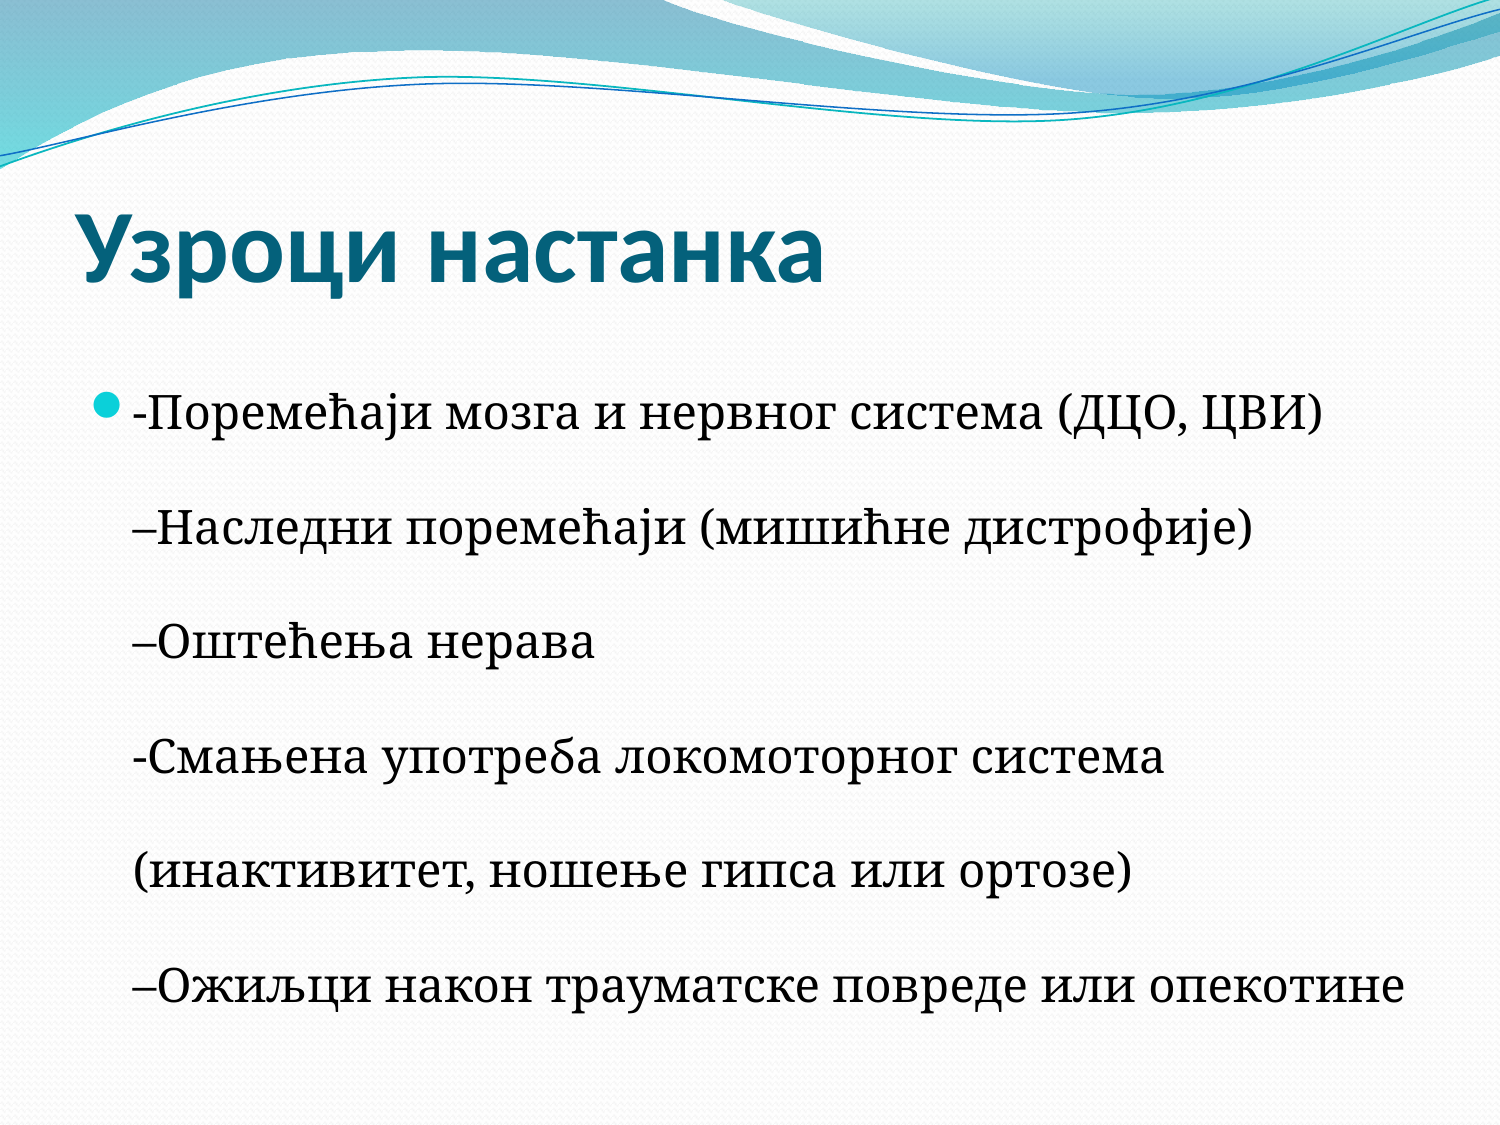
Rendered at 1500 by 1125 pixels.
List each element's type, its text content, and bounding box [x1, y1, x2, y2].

title Узроци настанка [75, 115, 1425, 303]
list -Поремећаји мозга и нервног система (ДЦО, ЦВИ) –Наследни поремећаји (мишићне дистрофије) –Оштећења нерава -Смањена употреба локомоторног система (инактивитет, ношење гипса или ортозе) –Ожиљци након трауматске повреде или опекотине [75, 317, 1425, 1038]
